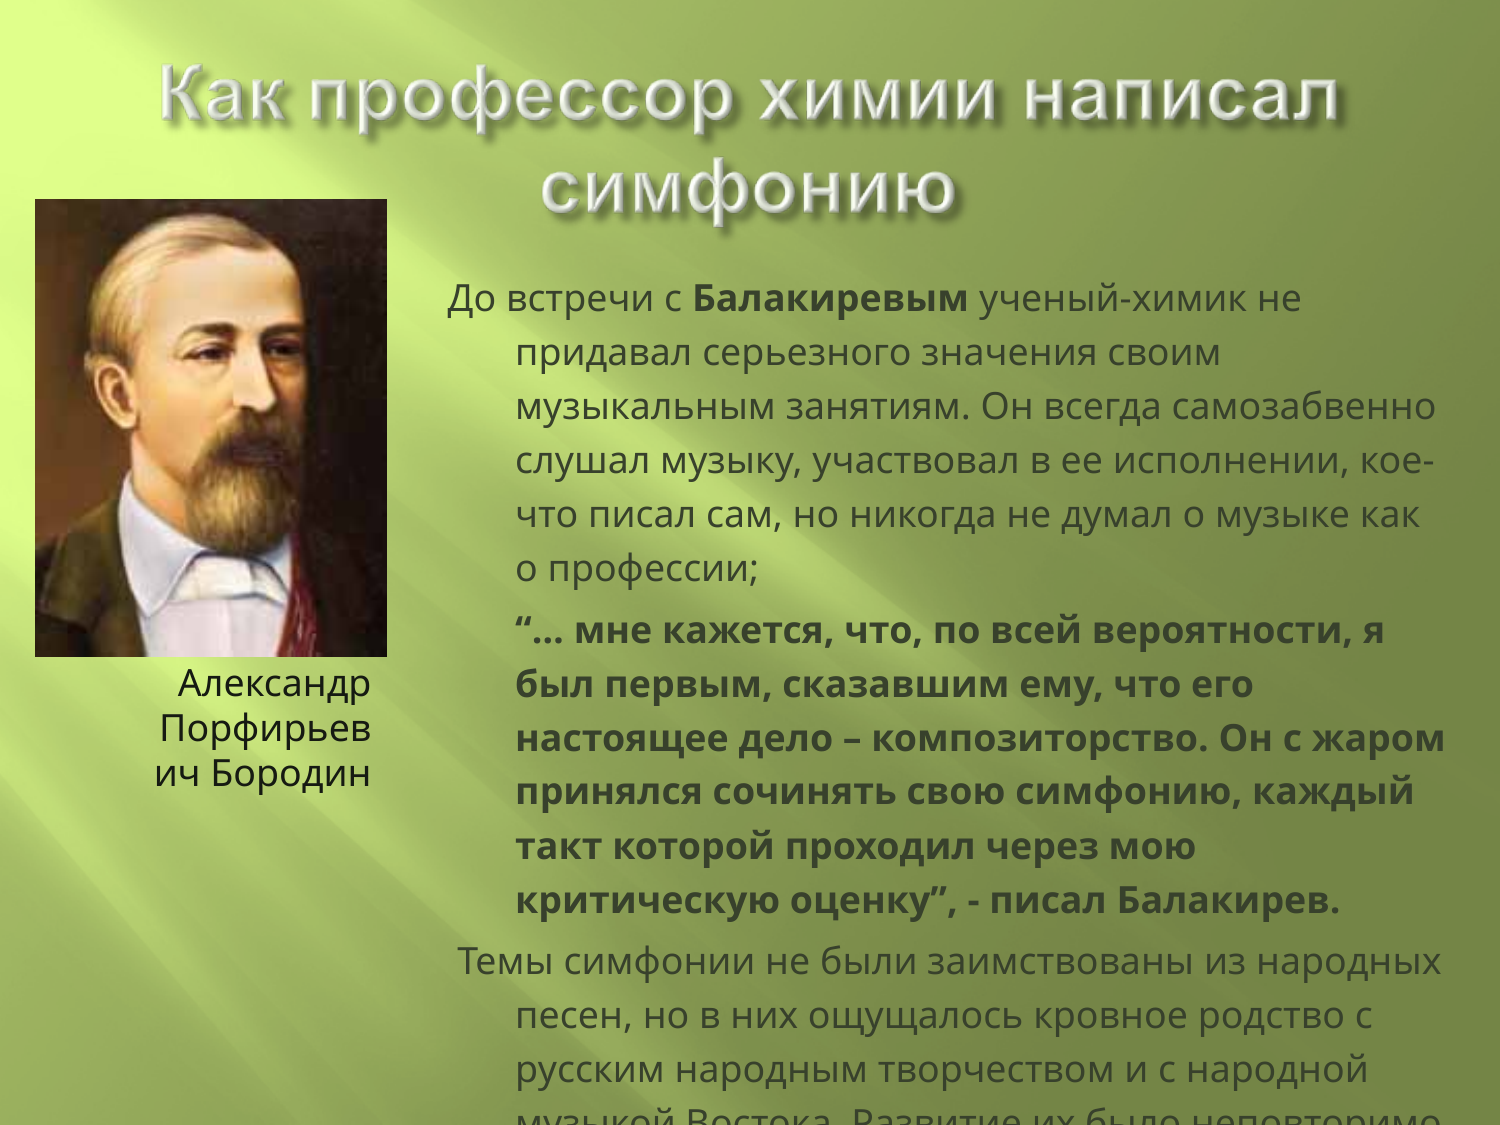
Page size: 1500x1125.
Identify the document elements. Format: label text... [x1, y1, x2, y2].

list До встречи с Балакиревым ученый-химик не придавал серьезного значения своим музыкальным занятиям. Он всегда самозабвенно слушал музыку, участвовал в ее исполнении, кое-что писал сам, но никогда не думал о музыке как о профессии; “… мне кажется, что, по всей вероятности, я был первым, сказавшим ему, что его настоящее дело – композиторство. Он с жаром принялся сочинять свою симфонию, каждый такт которой проходил через мою критическую оценку”, - писал Балакирев. Темы симфонии не были заимствованы из народных песен, но в них ощущалось кровное родство с русским народным творчеством и с народной музыкой Востока. Развитие их было неповторимо свежим, а вся симфония в целом – мощной и гармоничной [409, 286, 1466, 1091]
list Александр Порфирьевич Бородин [34, 657, 387, 844]
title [73, 15, 1432, 254]
picture [34, 198, 387, 657]
